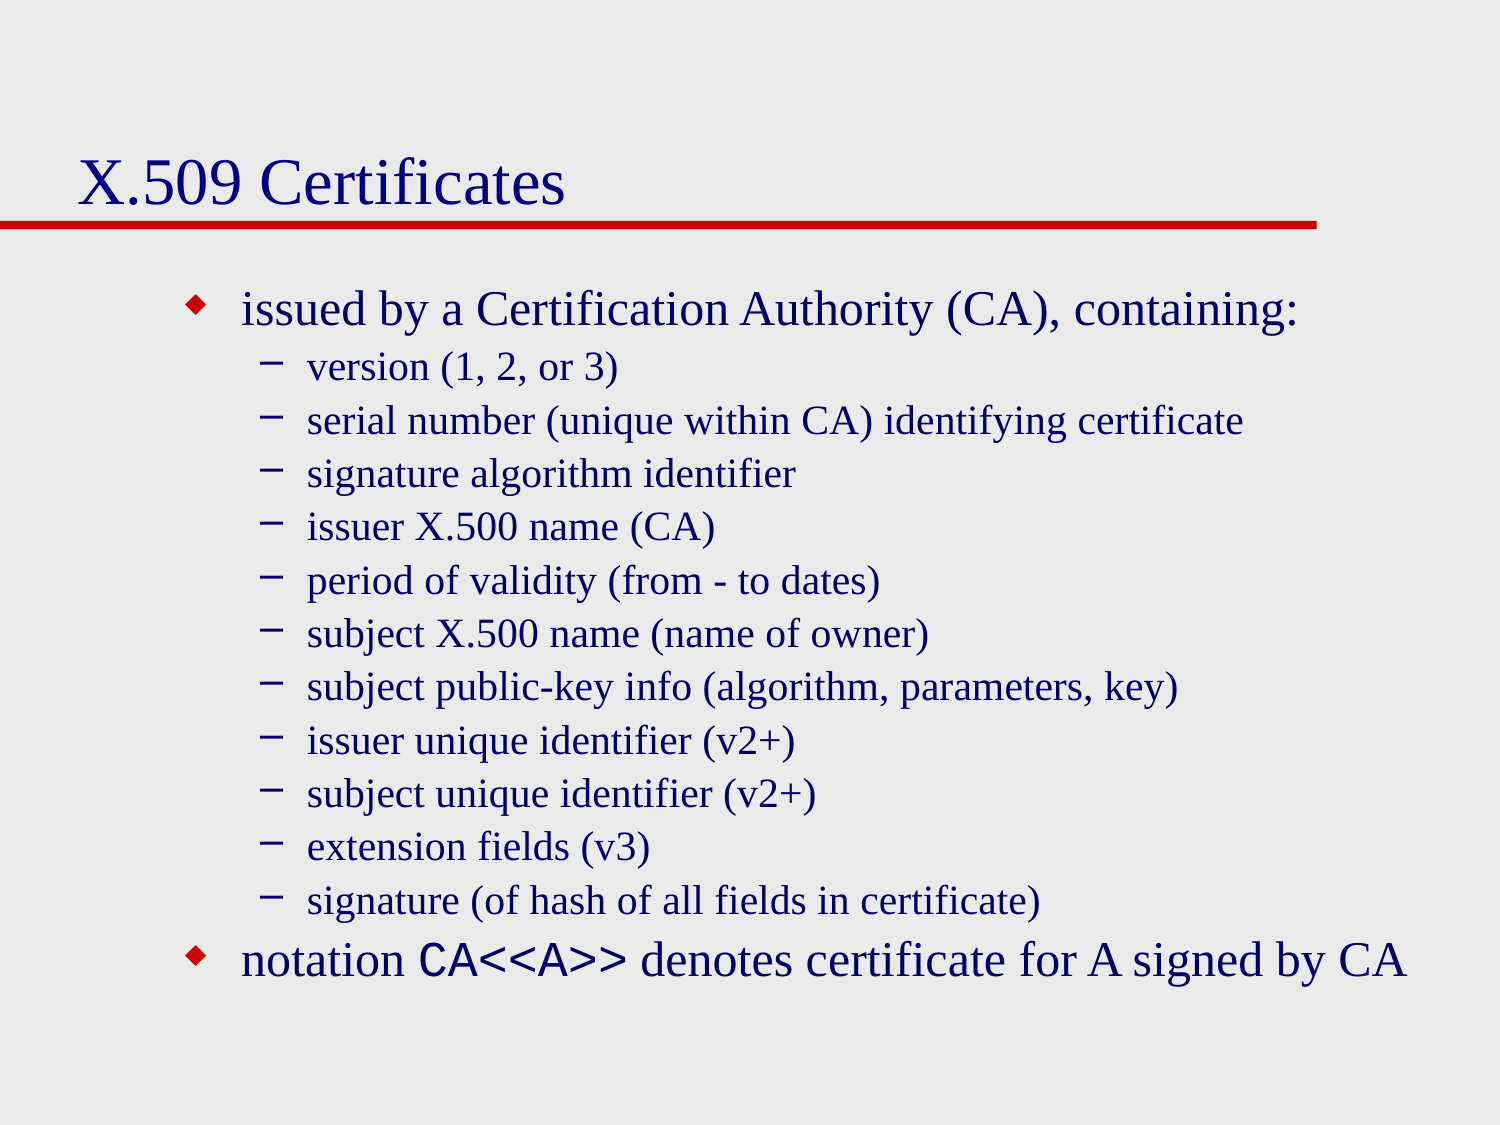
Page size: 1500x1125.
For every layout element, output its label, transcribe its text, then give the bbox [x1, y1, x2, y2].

list issued by a Certification Authority (CA), containing: version (1, 2, or 3) serial number (unique within CA) identifying certificate signature algorithm identifier issuer X.500 name (CA) period of validity (from - to dates) subject X.500 name (name of owner) subject public-key info (algorithm, parameters, key) issuer unique identifier (v2+) subject unique identifier (v2+) extension fields (v3) signature (of hash of all fields in certificate) notation CA<<A>> denotes certificate for A signed by CA [169, 274, 1438, 951]
title X.509 Certificates [62, 43, 1338, 226]
